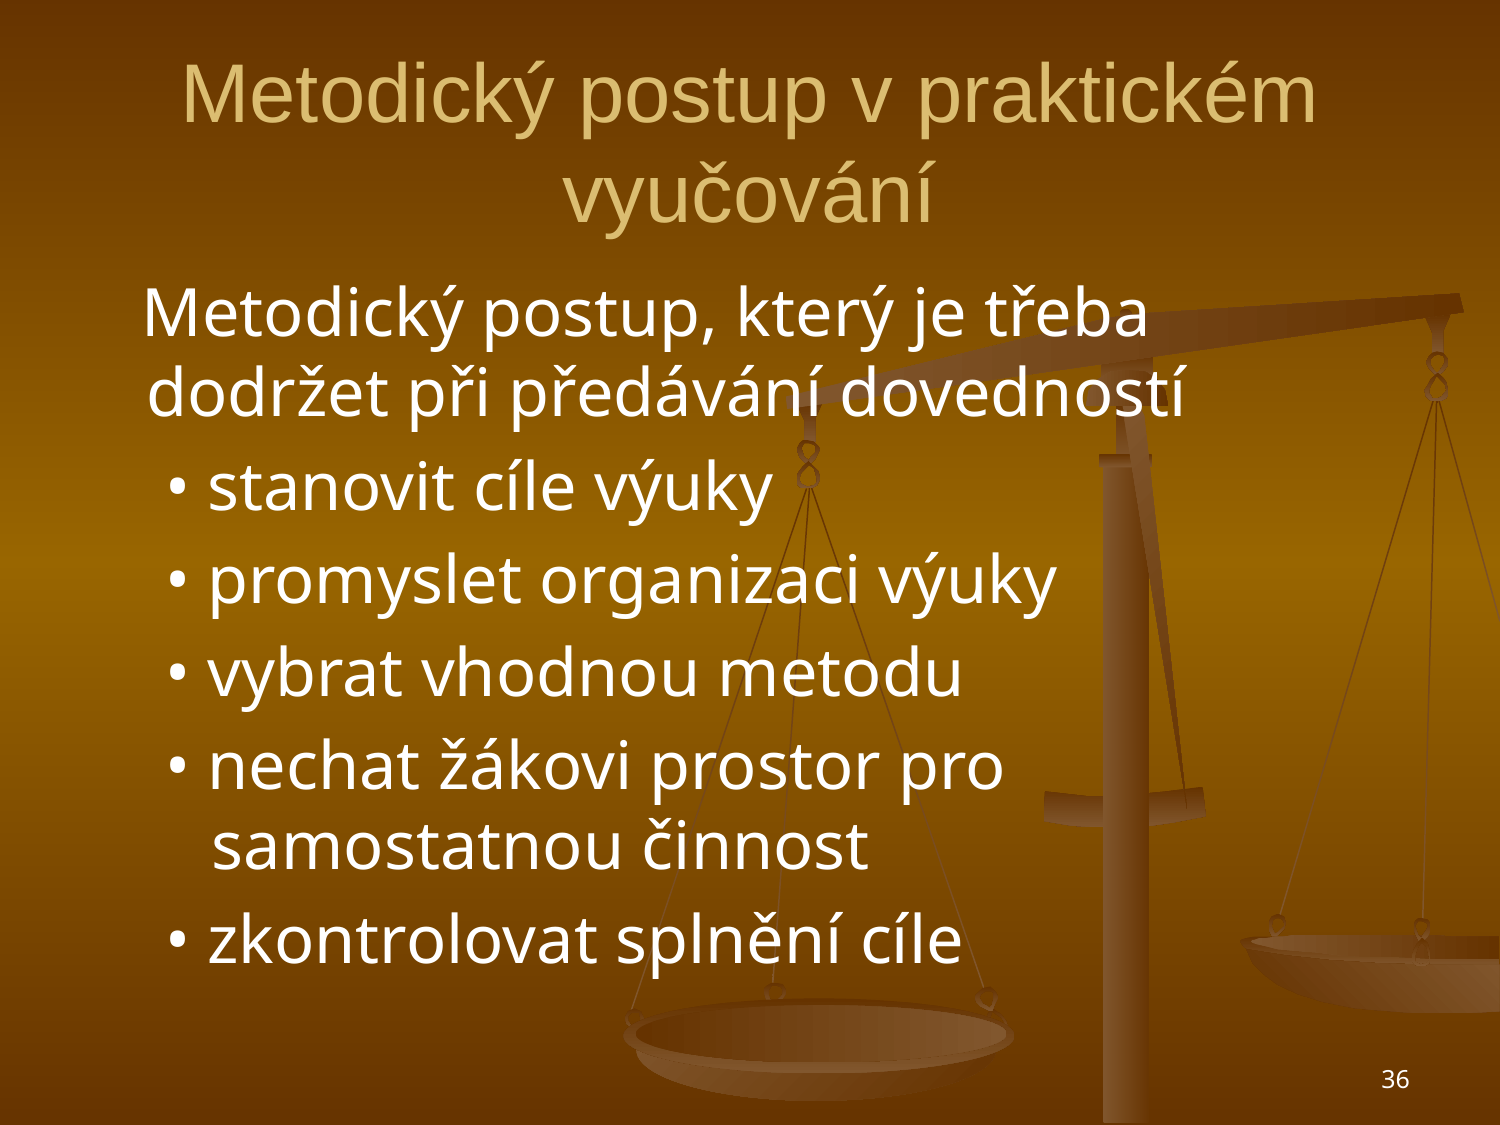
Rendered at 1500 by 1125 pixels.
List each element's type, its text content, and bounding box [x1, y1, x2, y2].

slide_number 36 [1074, 1029, 1426, 1106]
list Metodický postup, který je třeba dodržet při předávání dovedností • stanovit cíle výuky • promyslet organizaci výuky • vybrat vhodnou metodu • nechat žákovi prostor pro samostatnou činnost • zkontrolovat splnění cíle [74, 262, 1426, 1006]
title Metodický postup v praktickém vyučování [74, 45, 1426, 234]
